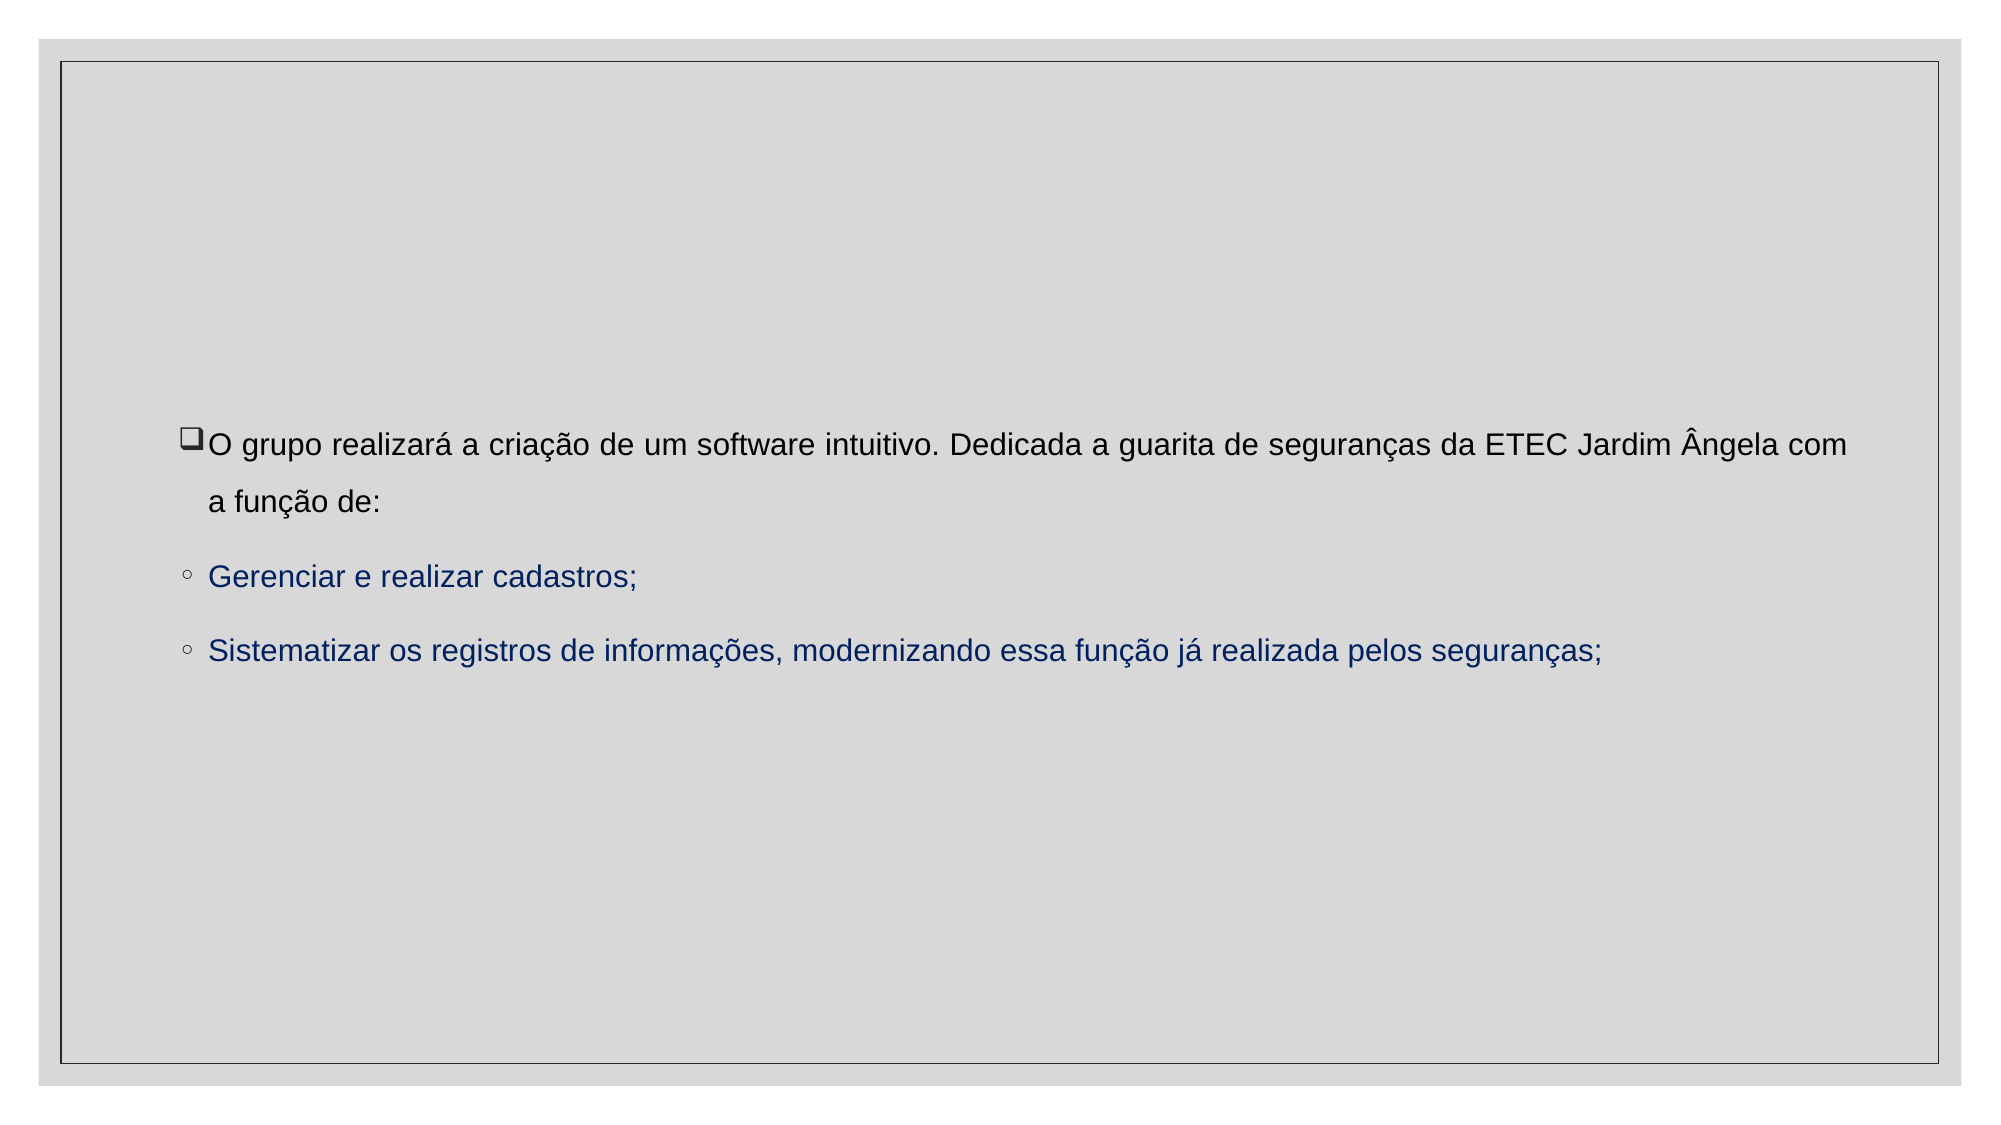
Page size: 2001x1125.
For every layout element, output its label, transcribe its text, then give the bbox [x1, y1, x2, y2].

list O grupo realizará a criação de um software intuitivo. Dedicada a guarita de seguranças da ETEC Jardim Ângela com a função de: Gerenciar e realizar cadastros; Sistematizar os registros de informações, modernizando essa função já realizada pelos seguranças; [163, 398, 1866, 727]
